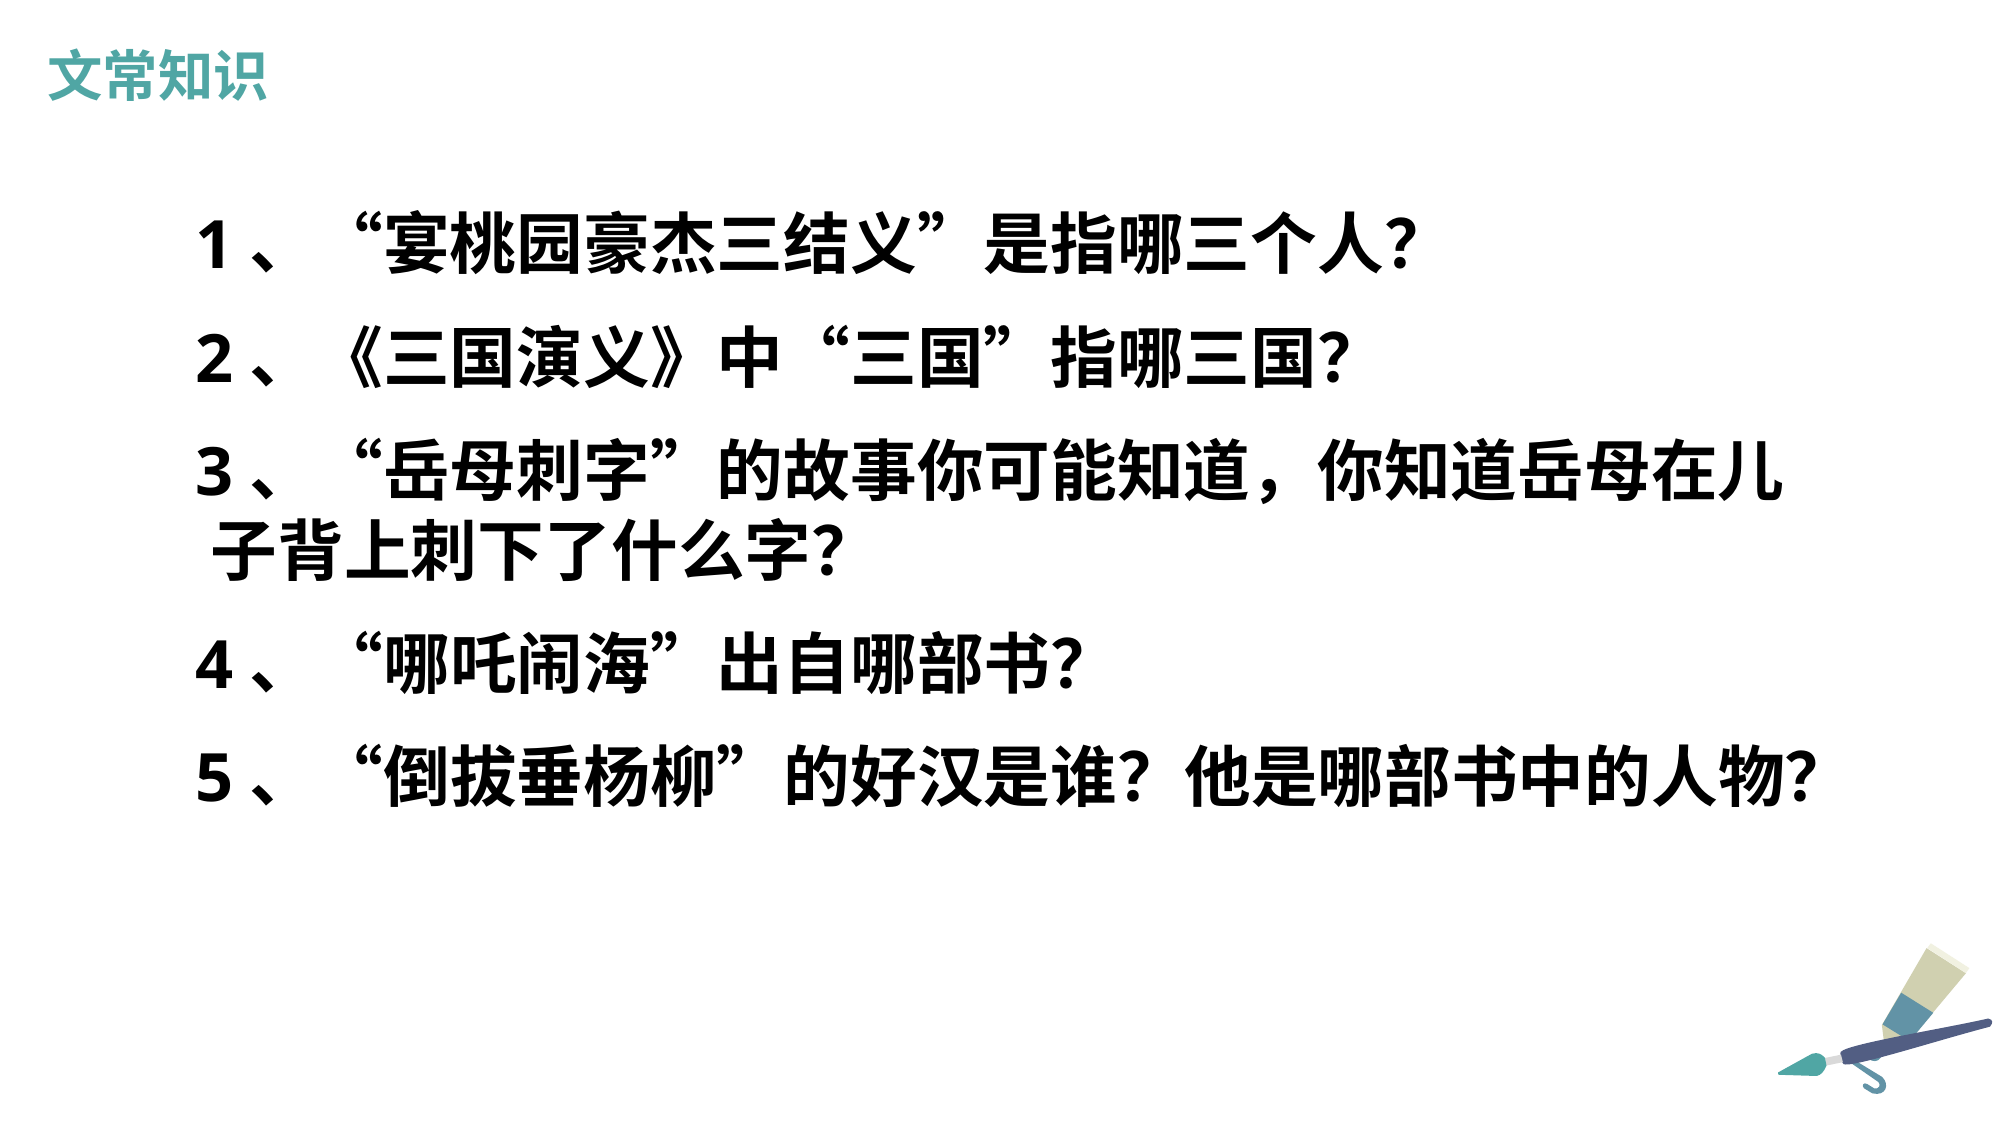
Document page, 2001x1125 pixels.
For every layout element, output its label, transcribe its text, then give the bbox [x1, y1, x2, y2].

text_box 1、“宴桃园豪杰三结义”是指哪三个人？ 2、《三国演义》中“三国”指哪三国？ 3、“岳母刺字”的故事你可能知道，你知道岳母在儿 子背上刺下了什么字？ 4、“哪吒闹海”出自哪部书？ 5、“倒拔垂杨柳”的好汉是谁？他是哪部书中的人物？ [180, 194, 1820, 823]
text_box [1811, 945, 1974, 1125]
text_box 文常知识 [32, 33, 347, 115]
